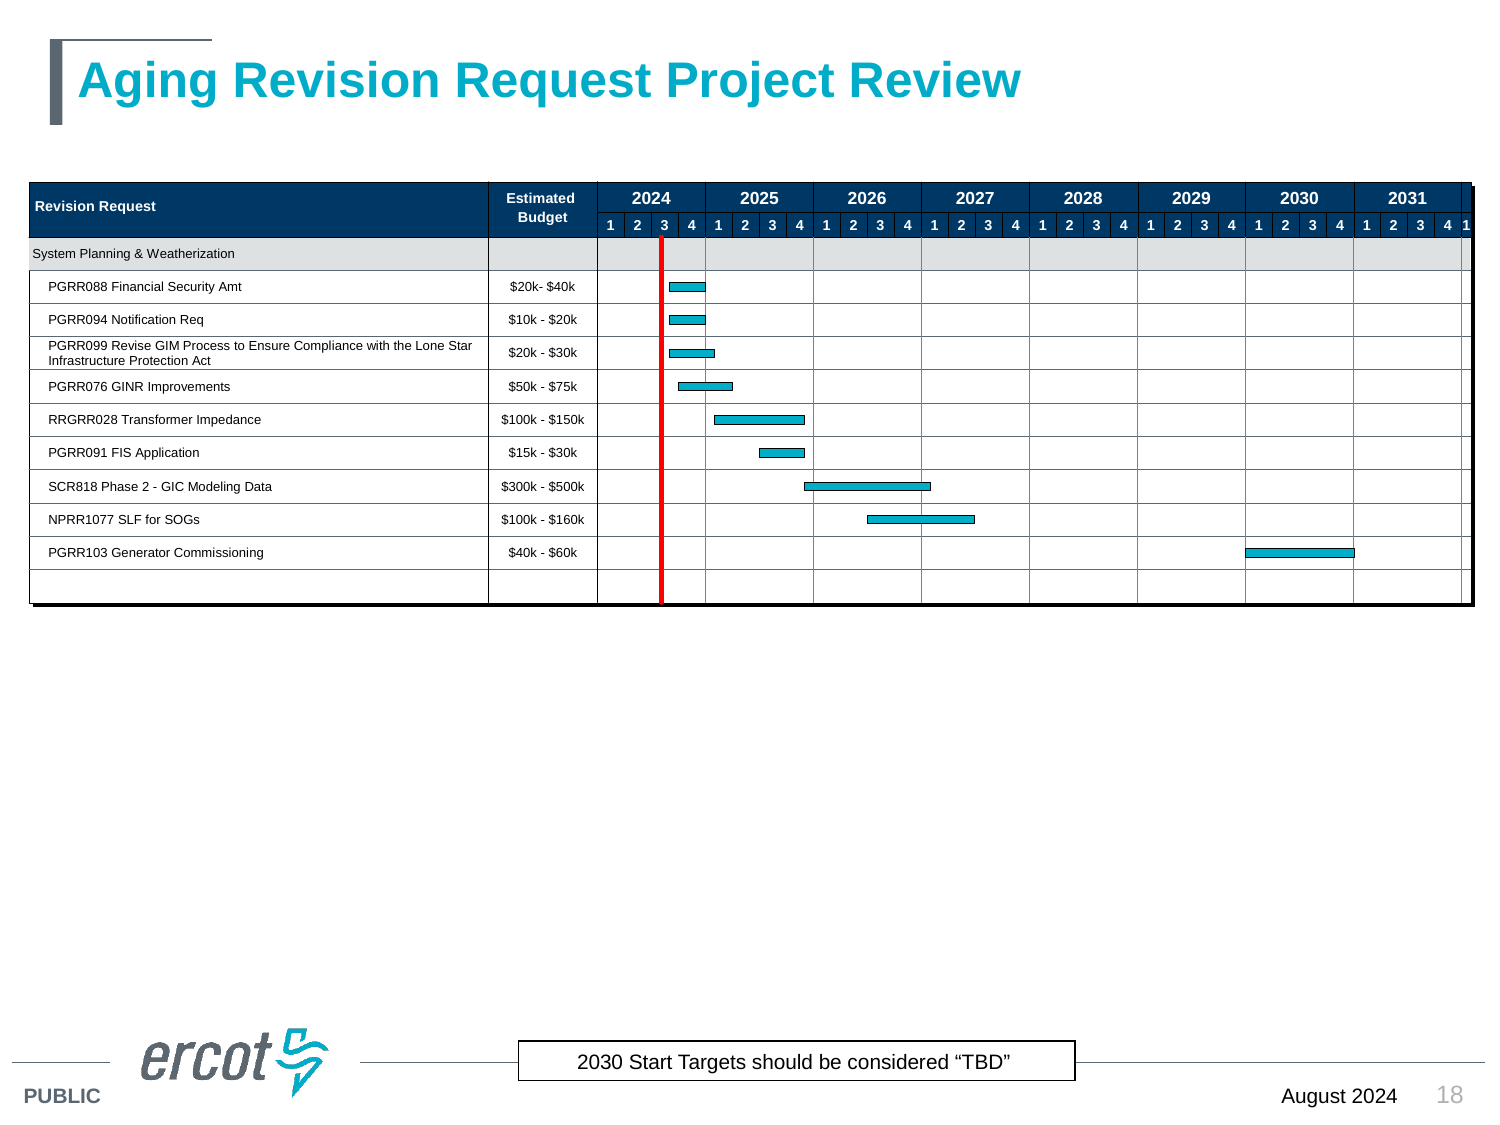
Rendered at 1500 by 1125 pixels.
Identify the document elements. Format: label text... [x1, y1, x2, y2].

text_box 2030 Start Targets should be considered “TBD” [518, 1041, 1075, 1081]
picture [18, 123, 1484, 1012]
title Aging Revision Request Project Review [62, 39, 1263, 121]
slide_number 18 [1412, 1076, 1488, 1112]
picture [137, 1024, 332, 1100]
